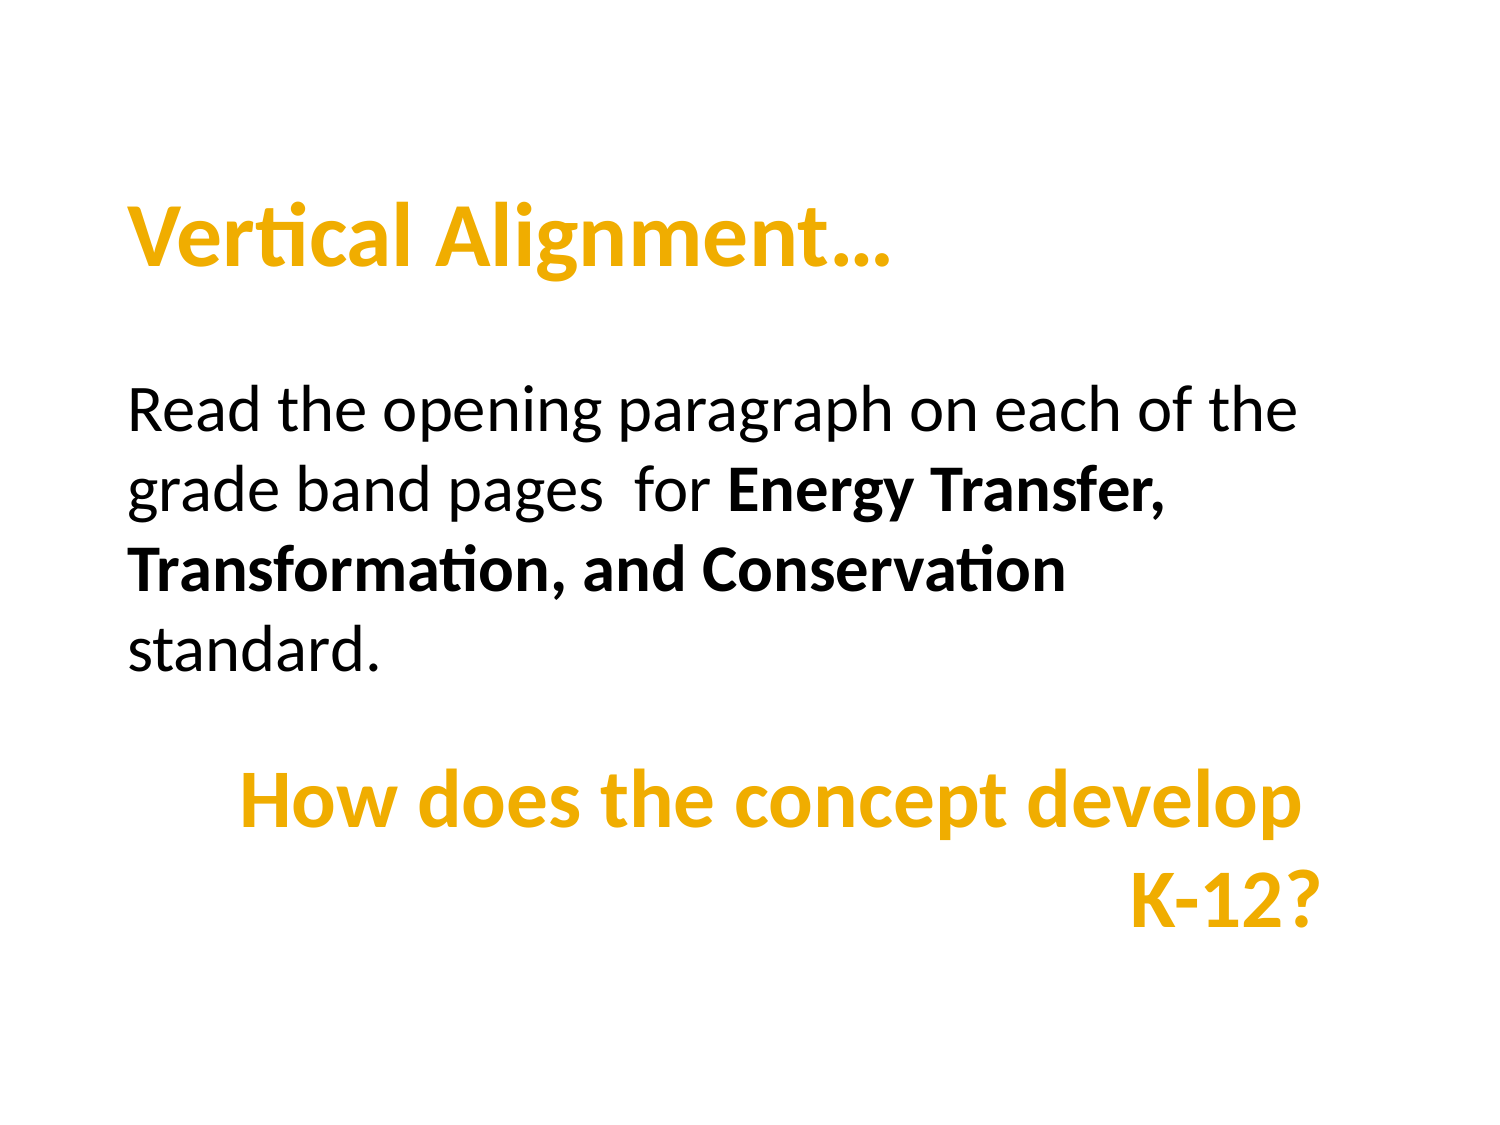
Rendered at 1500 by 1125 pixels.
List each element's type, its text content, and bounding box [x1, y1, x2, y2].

text_box Vertical Alignment… Read the opening paragraph on each of the grade band pages for Energy Transfer, Transformation, and Conservation standard. How does the concept develop K-12? [112, 87, 1338, 952]
